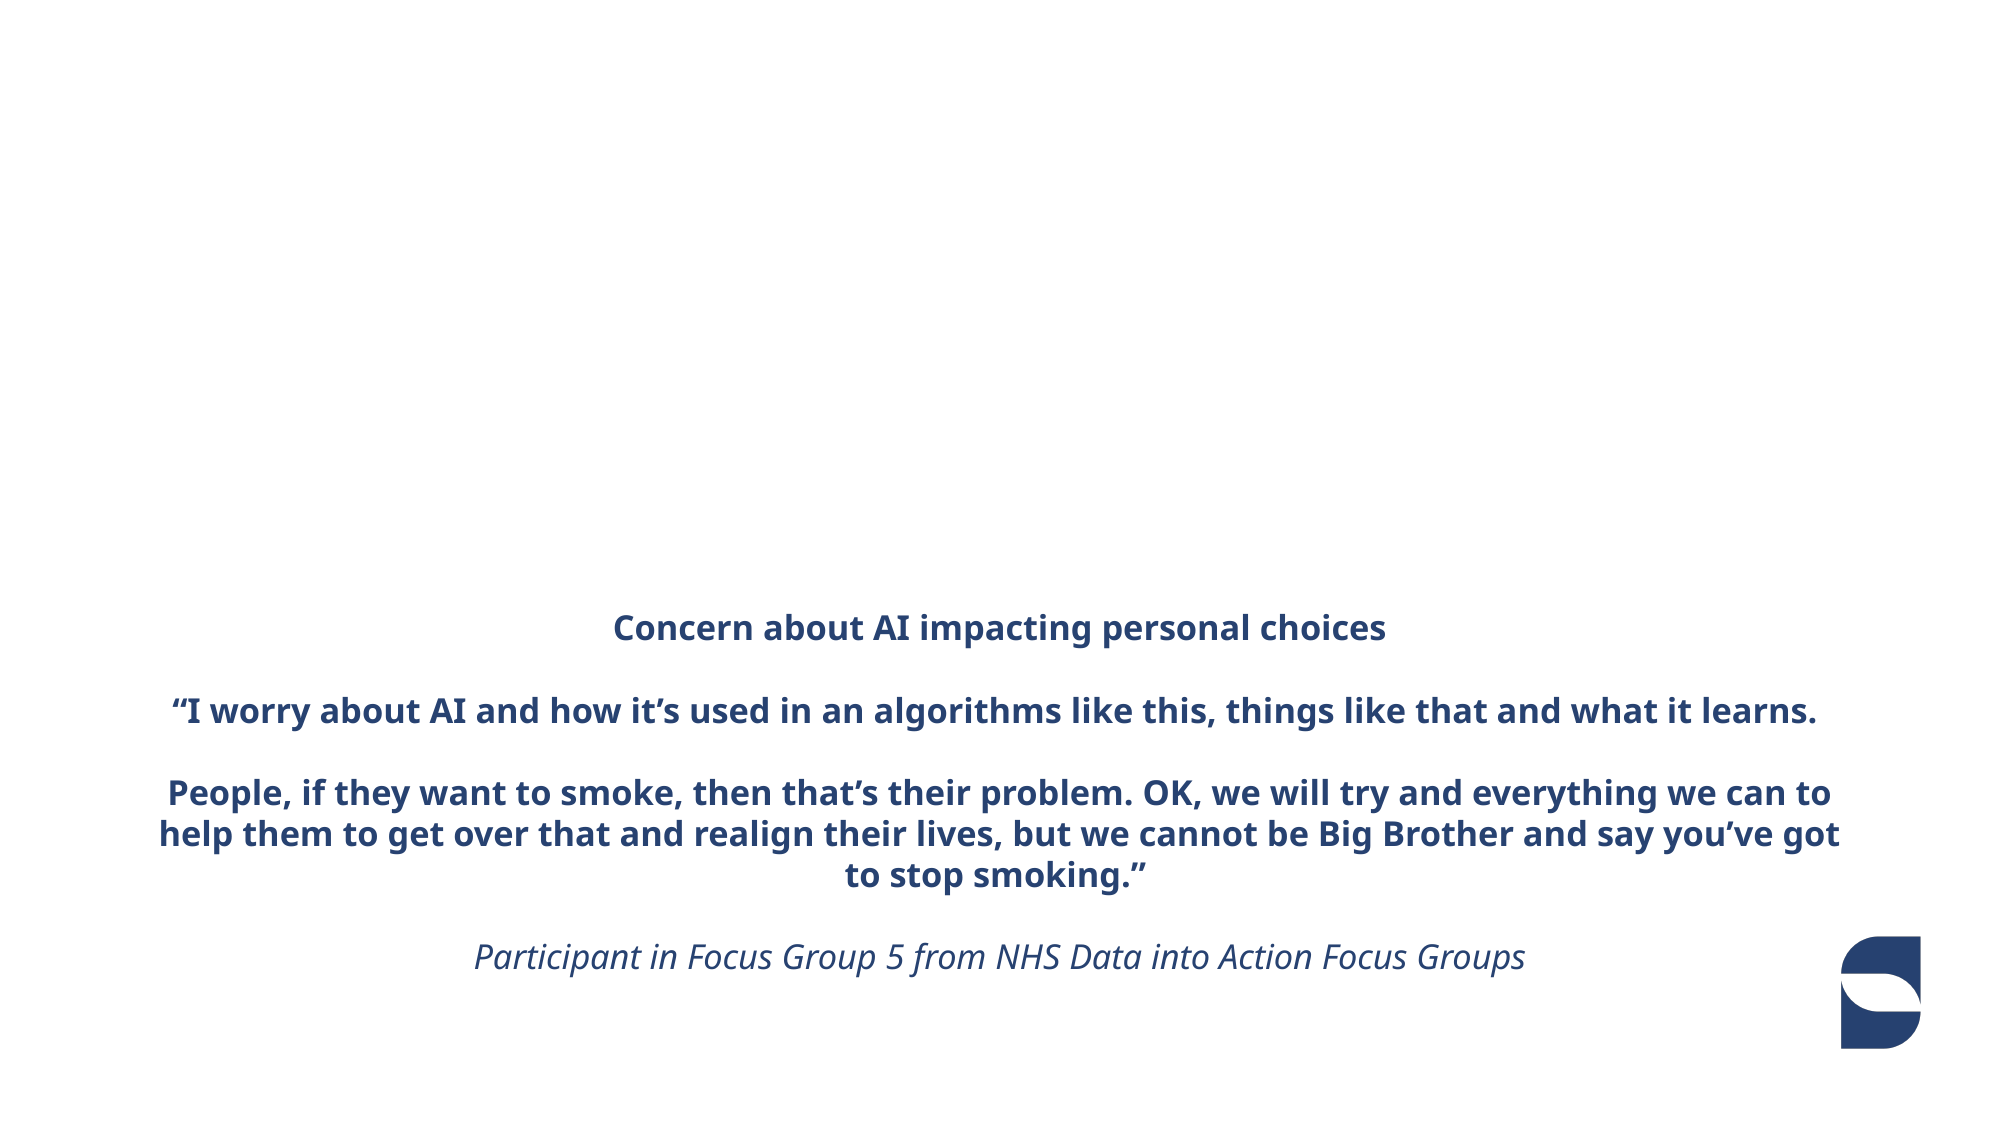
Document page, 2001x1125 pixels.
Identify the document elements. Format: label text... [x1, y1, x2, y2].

picture [1818, 913, 1944, 1072]
title Concern about AI impacting personal choices “I worry about AI and how it’s used in an algorithms like this, things like that and what it learns. People, if they want to smoke, then that’s their problem. OK, we will try and everything we can to help them to get over that and realign their lives, but we cannot be Big Brother and say you’ve got to stop smoking.” Participant in Focus Group 5 from NHS Data into Action Focus Groups [136, 562, 1863, 992]
